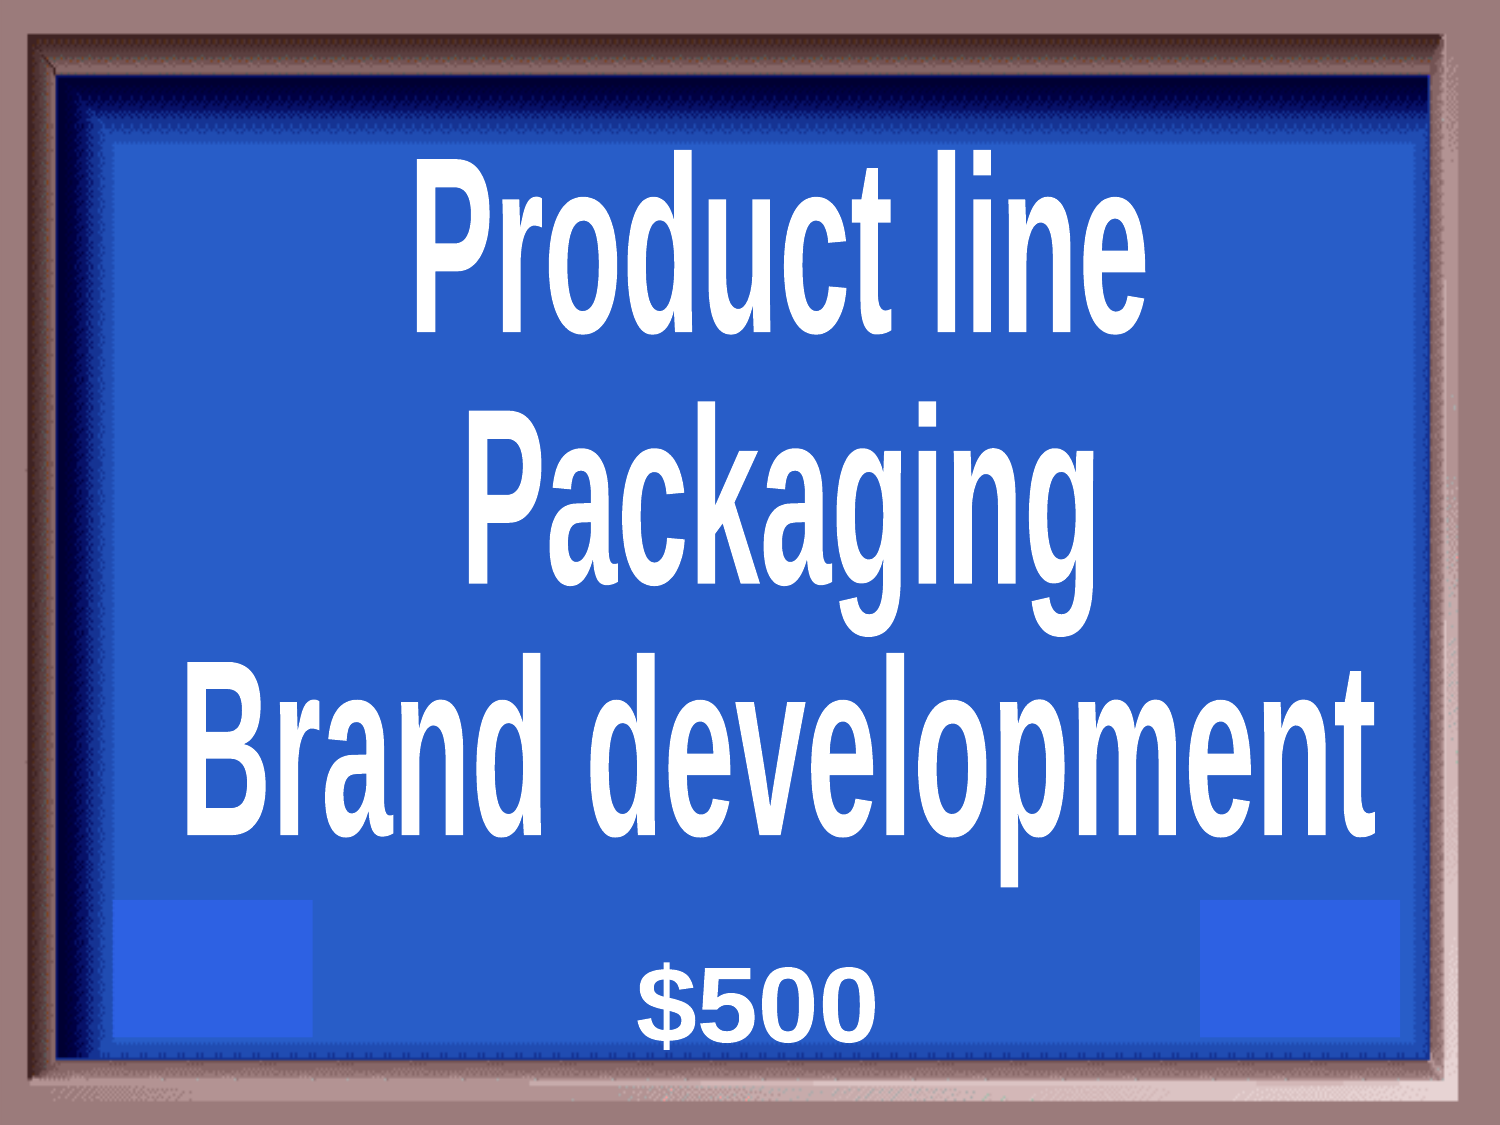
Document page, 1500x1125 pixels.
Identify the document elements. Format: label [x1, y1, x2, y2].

text_box [112, 899, 313, 1038]
picture [0, 0, 1500, 1125]
text_box [1200, 899, 1401, 1038]
